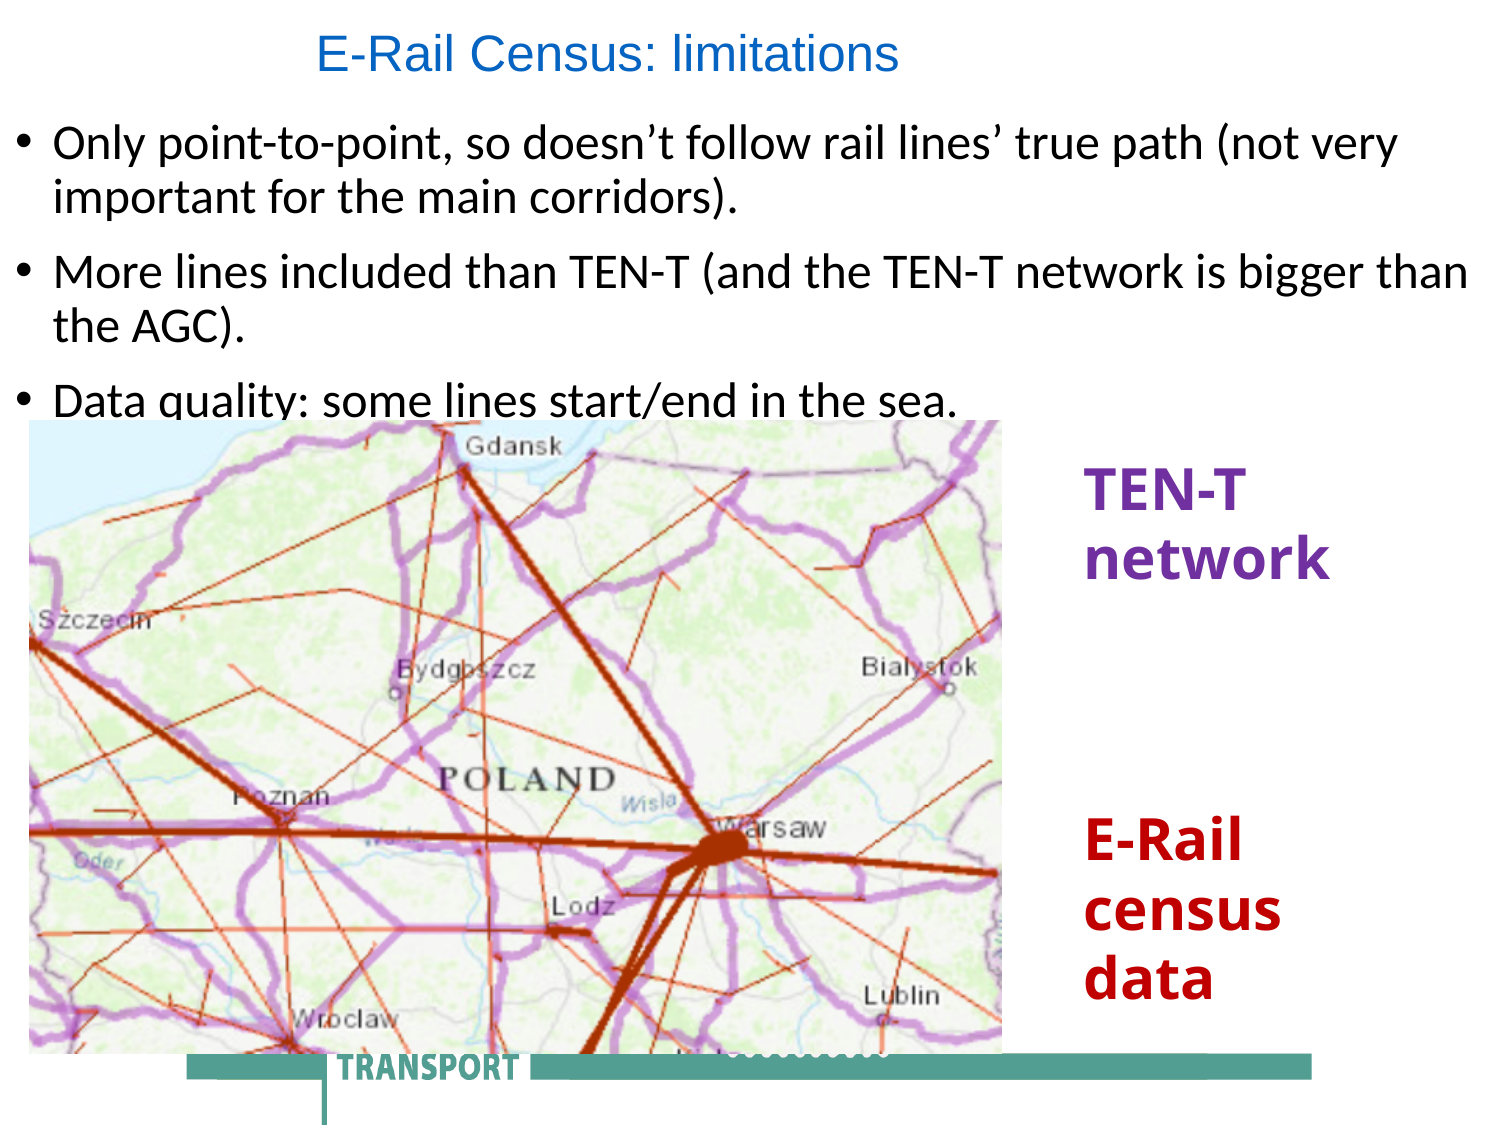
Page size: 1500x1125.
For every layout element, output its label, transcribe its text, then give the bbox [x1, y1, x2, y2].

picture [29, 420, 1312, 1125]
list Only point-to-point, so doesn’t follow rail lines’ true path (not very important for the main corridors). More lines included than TEN-T (and the TEN-T network is bigger than the AGC). Data quality: some lines start/end in the sea. [0, 109, 1500, 421]
text_box TEN-T network E-Rail census data [1068, 444, 1388, 1019]
text_box E-Rail Census: limitations [112, 19, 1105, 90]
